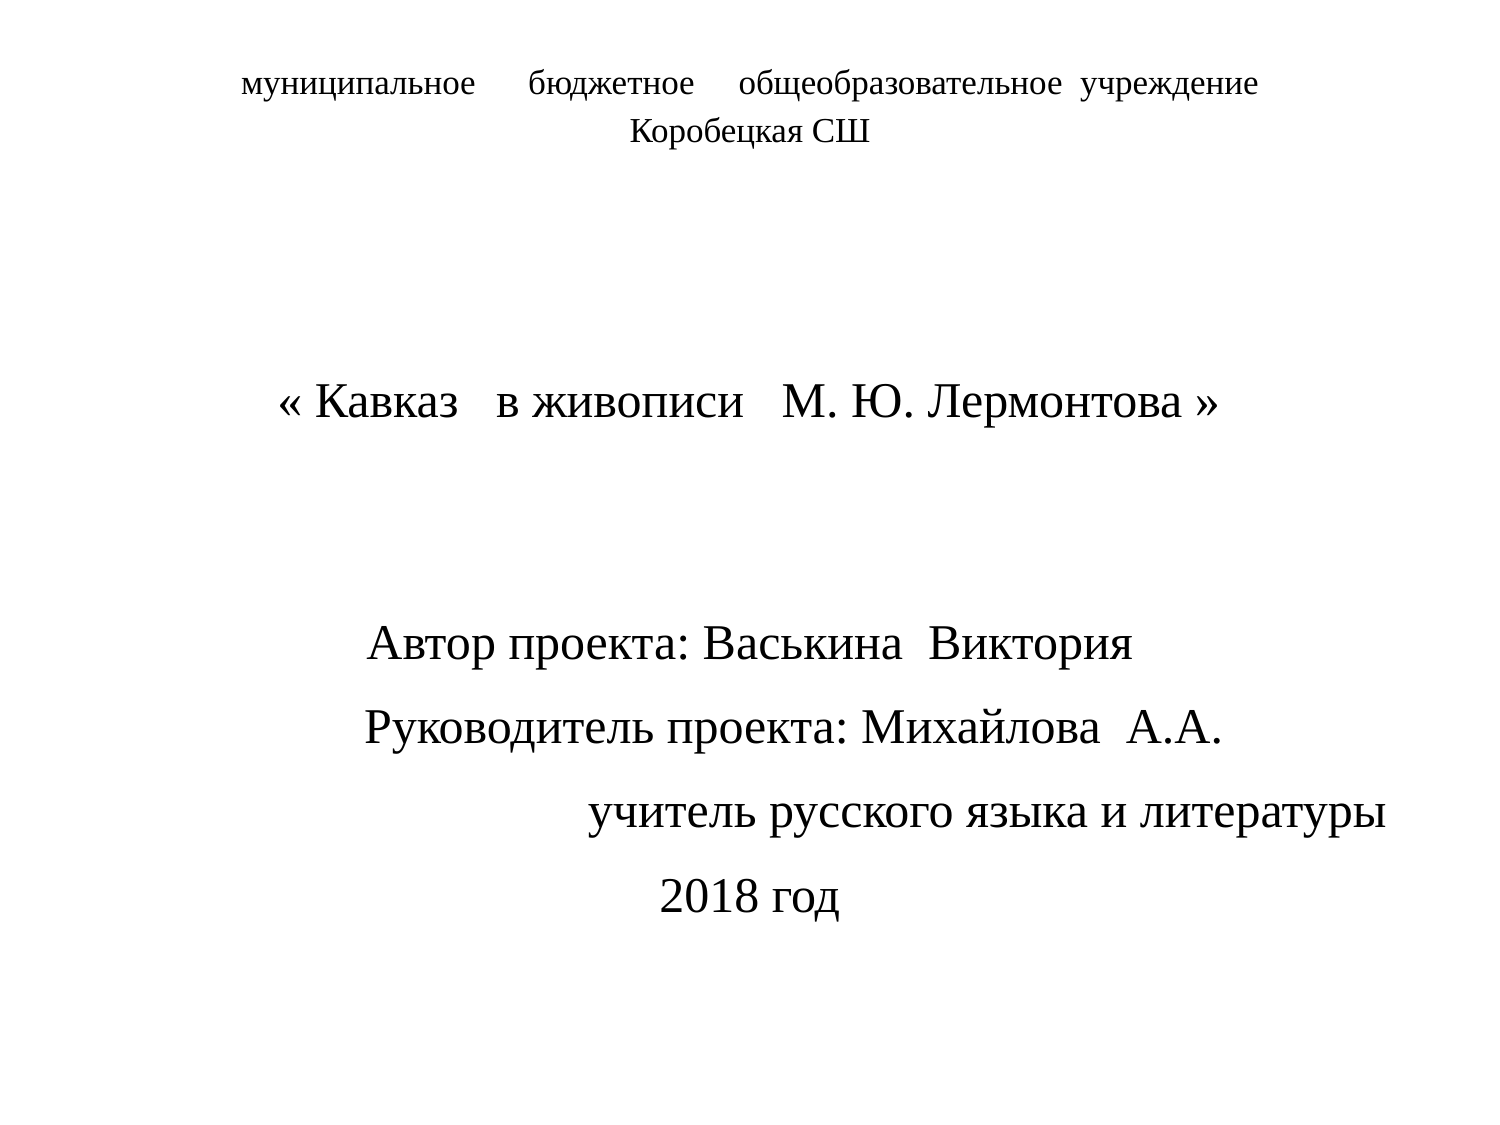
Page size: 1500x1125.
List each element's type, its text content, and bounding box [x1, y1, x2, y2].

list « Кавказ в живописи М. Ю. Лермонтова » Автор проекта: Васькина Виктория Руководитель проекта: Михайлова А.А. учитель русского языка и литературы 2018 год [74, 267, 1425, 1010]
title муниципальное бюджетное общеобразовательное учреждение Коробецкая СШ [75, 45, 1425, 233]
